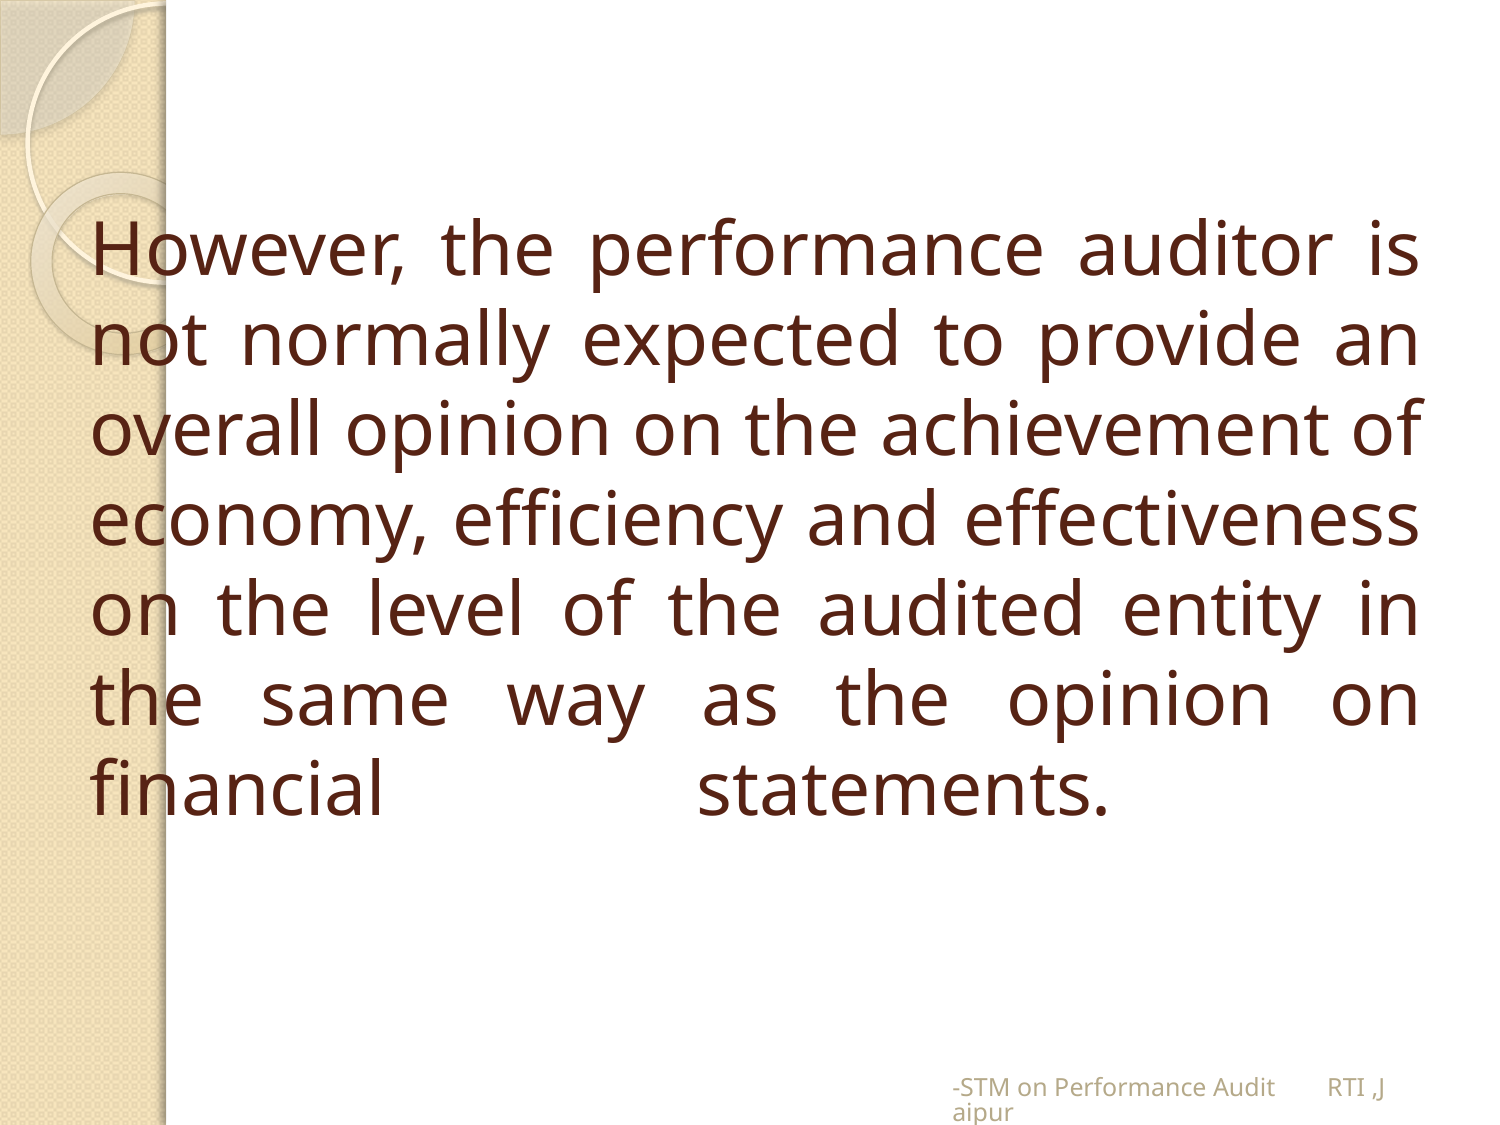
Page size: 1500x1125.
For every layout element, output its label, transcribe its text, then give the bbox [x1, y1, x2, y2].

title However, the performance auditor is not normally expected to provide an overall opinion on the achievement of economy, efficiency and effectiveness on the level of the audited entity in the same way as the opinion on financial statements. [75, 45, 1438, 1075]
footer -STM on Performance Audit RTI ,Jaipur [937, 1034, 1413, 1113]
